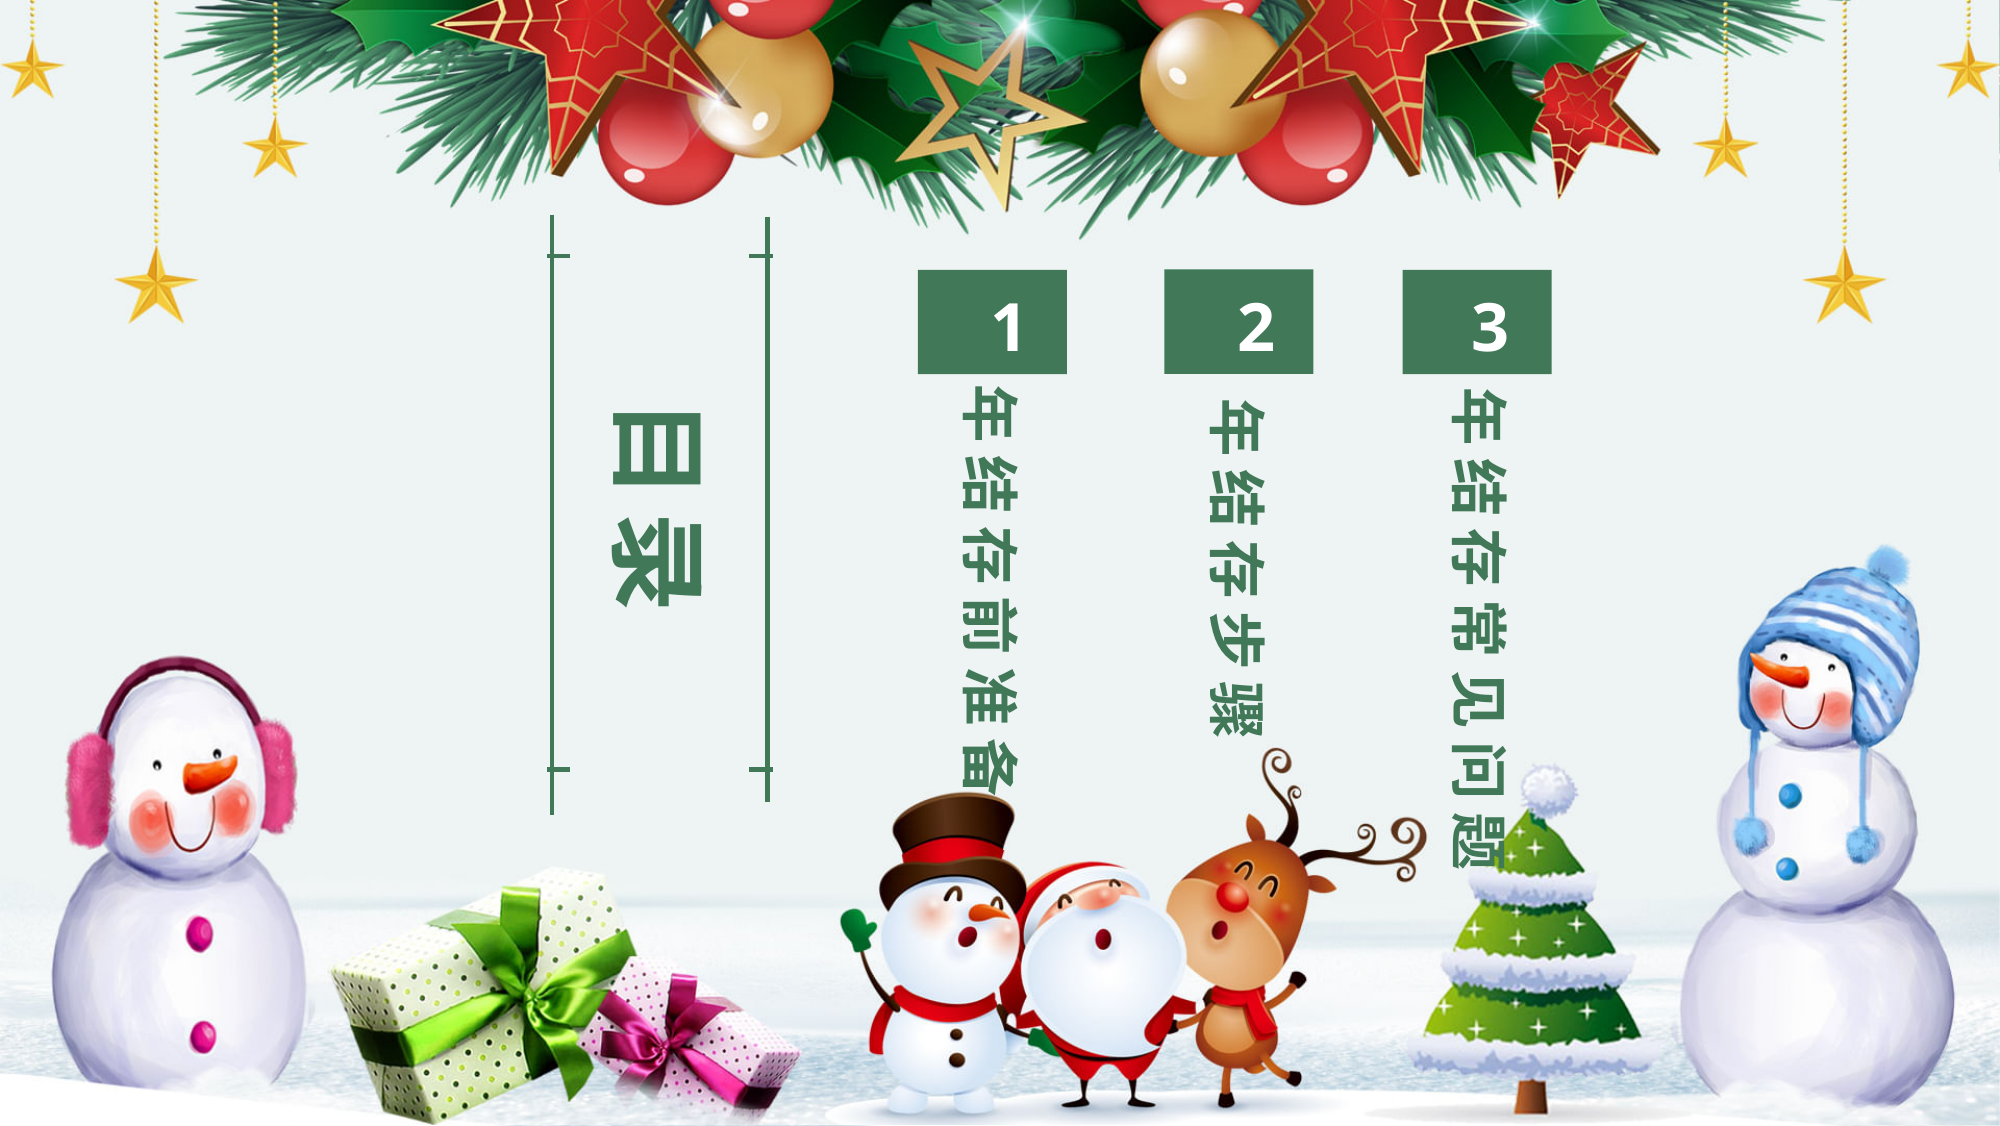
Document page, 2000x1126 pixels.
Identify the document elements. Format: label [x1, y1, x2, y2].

text_box [923, 263, 1548, 900]
picture [0, 0, 2000, 1126]
text_box [359, 401, 960, 628]
